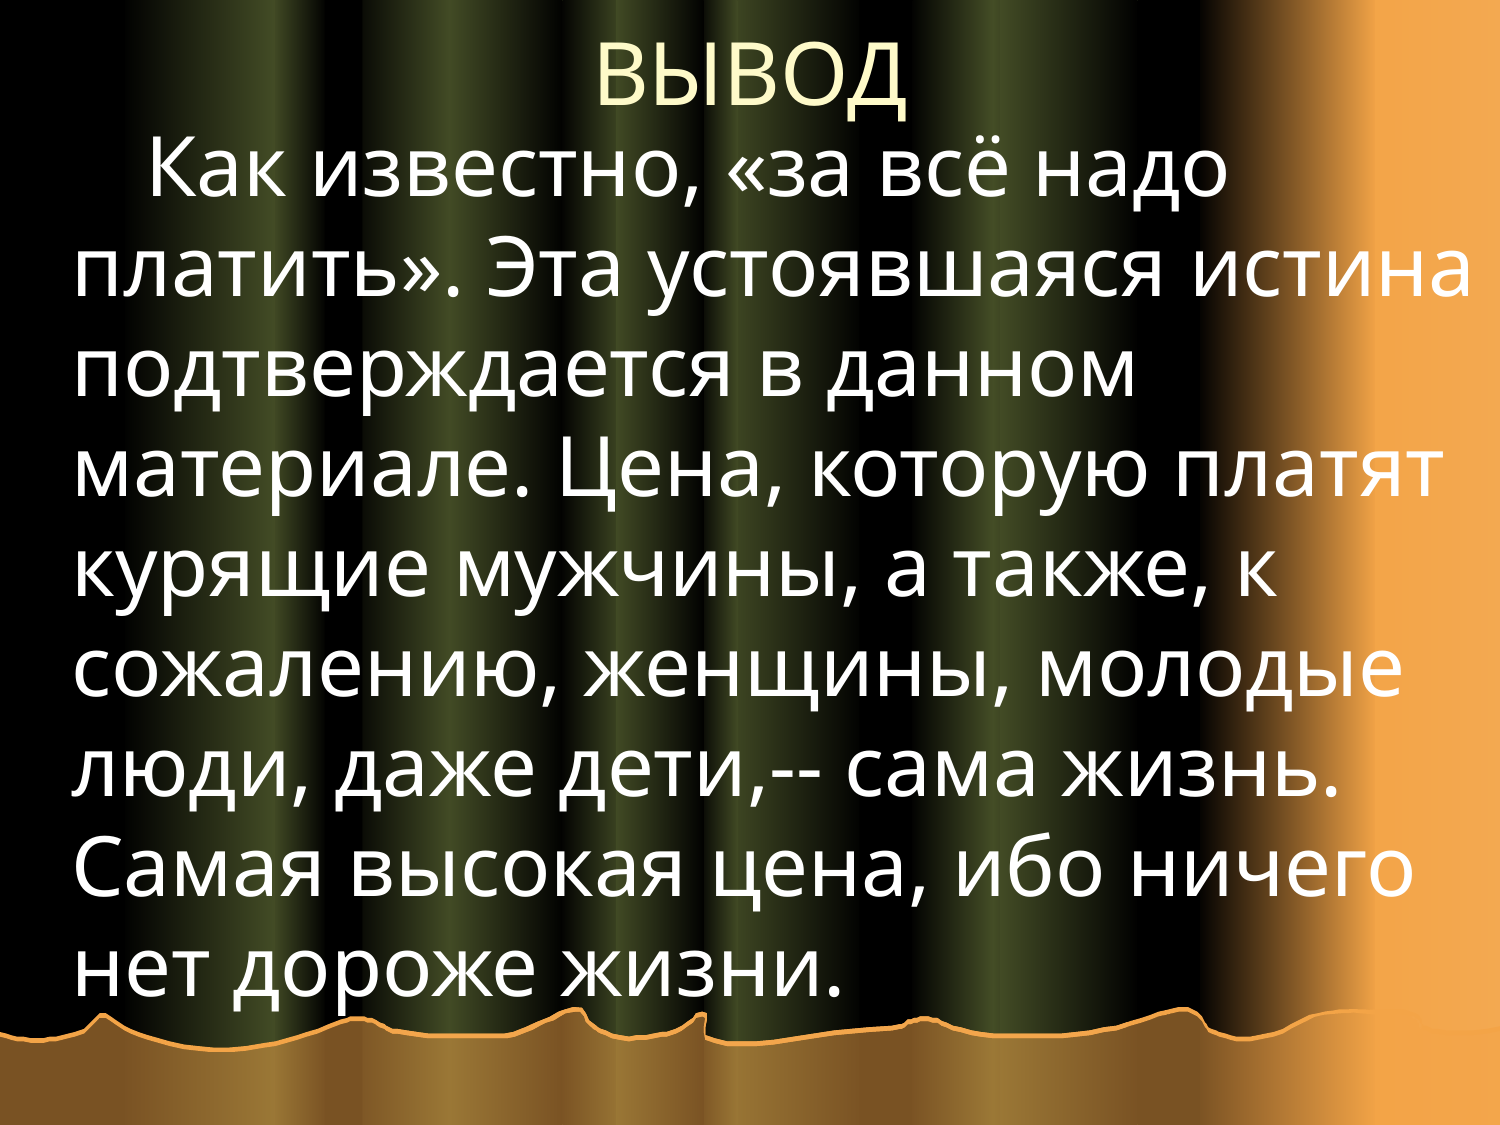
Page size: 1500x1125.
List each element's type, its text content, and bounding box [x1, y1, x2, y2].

title ВЫВОД [74, 0, 1426, 105]
list Как известно, «за всё надо платить». Эта устоявшаяся истина подтверждается в данном материале. Цена, которую платят курящие мужчины, а также, к сожалению, женщины, молодые люди, даже дети,-- сама жизнь. Самая высокая цена, ибо ничего нет дороже жизни. [0, 105, 1500, 1006]
